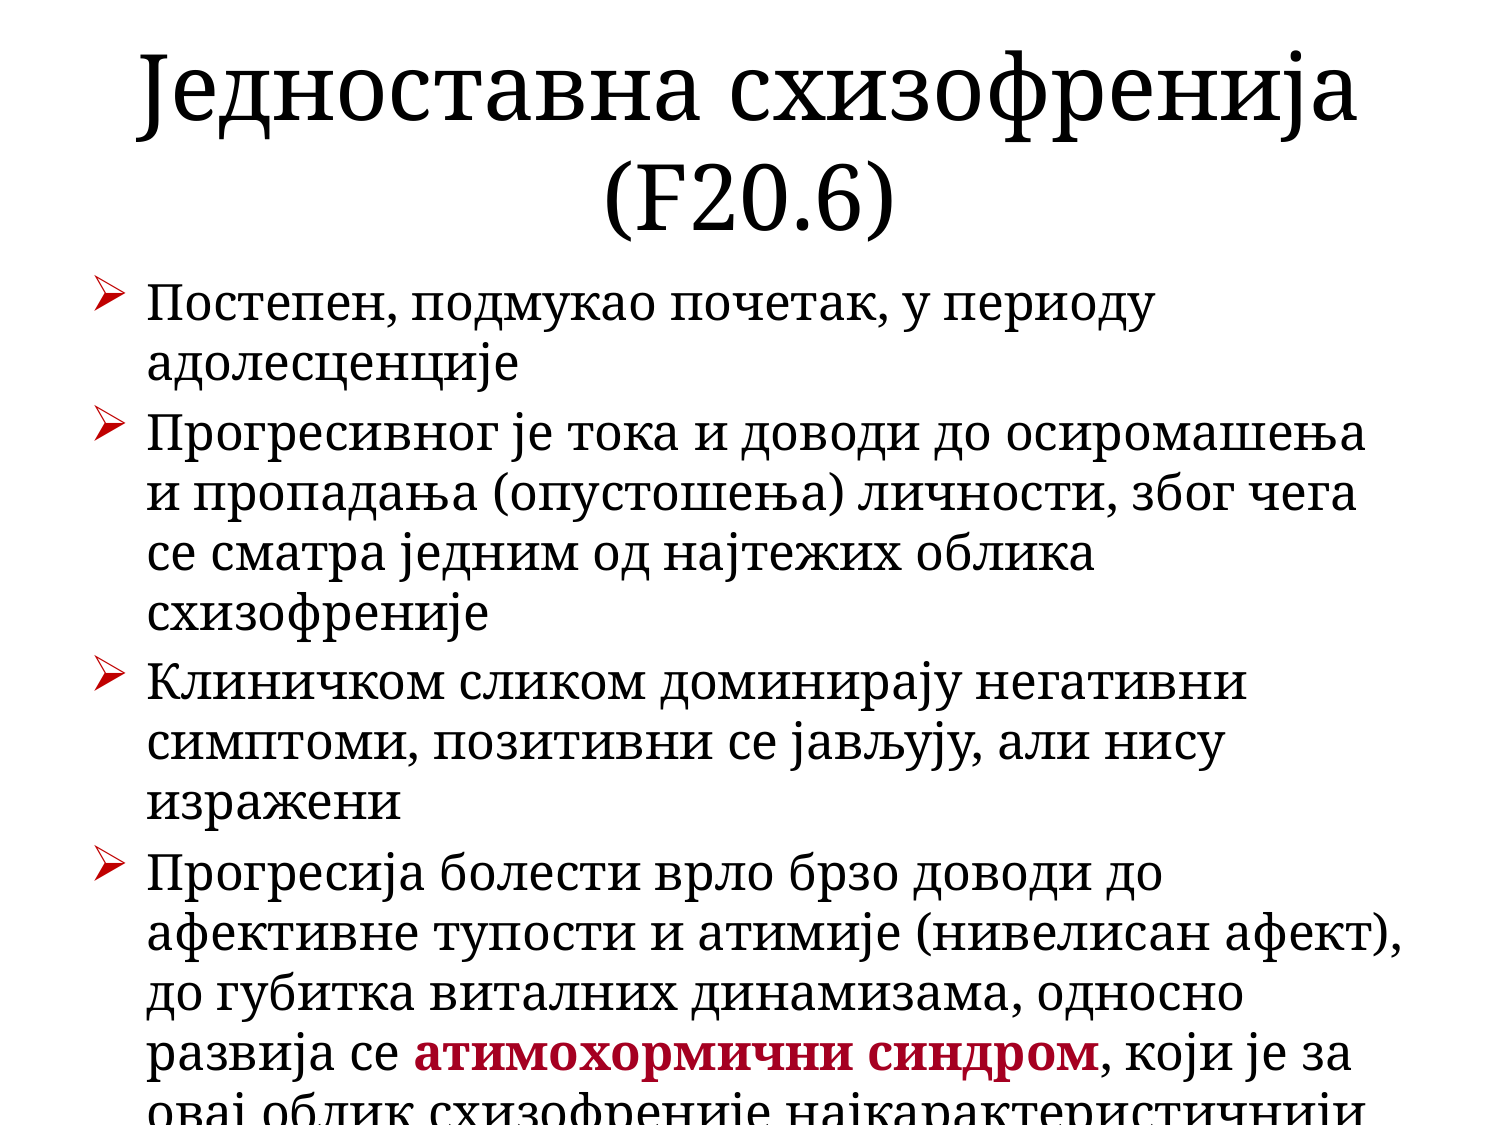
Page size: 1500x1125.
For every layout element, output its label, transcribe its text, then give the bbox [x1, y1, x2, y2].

list Постепен, подмукао почетак, у периоду адолесценције Прогресивног је тока и доводи до осиромашења и пропадања (опустошења) личности, због чега се сматра једним од најтежих облика схизофреније Клиничком сликом доминирају негативни симптоми, позитивни се јављују, али нису изражени Прогресија болести врло брзо доводи до афективне тупости и атимије (нивелисан афект), до губитка виталних динамизама, односно развија се атимохормични синдром, који је за овај облик схизофреније најкарактеристичнији Пацијент се повлачи од спољњег света, не остварујући комуникацију ни са својим најближим [74, 262, 1426, 1006]
title Једноставна схизофренија (F20.6) [74, 44, 1426, 233]
